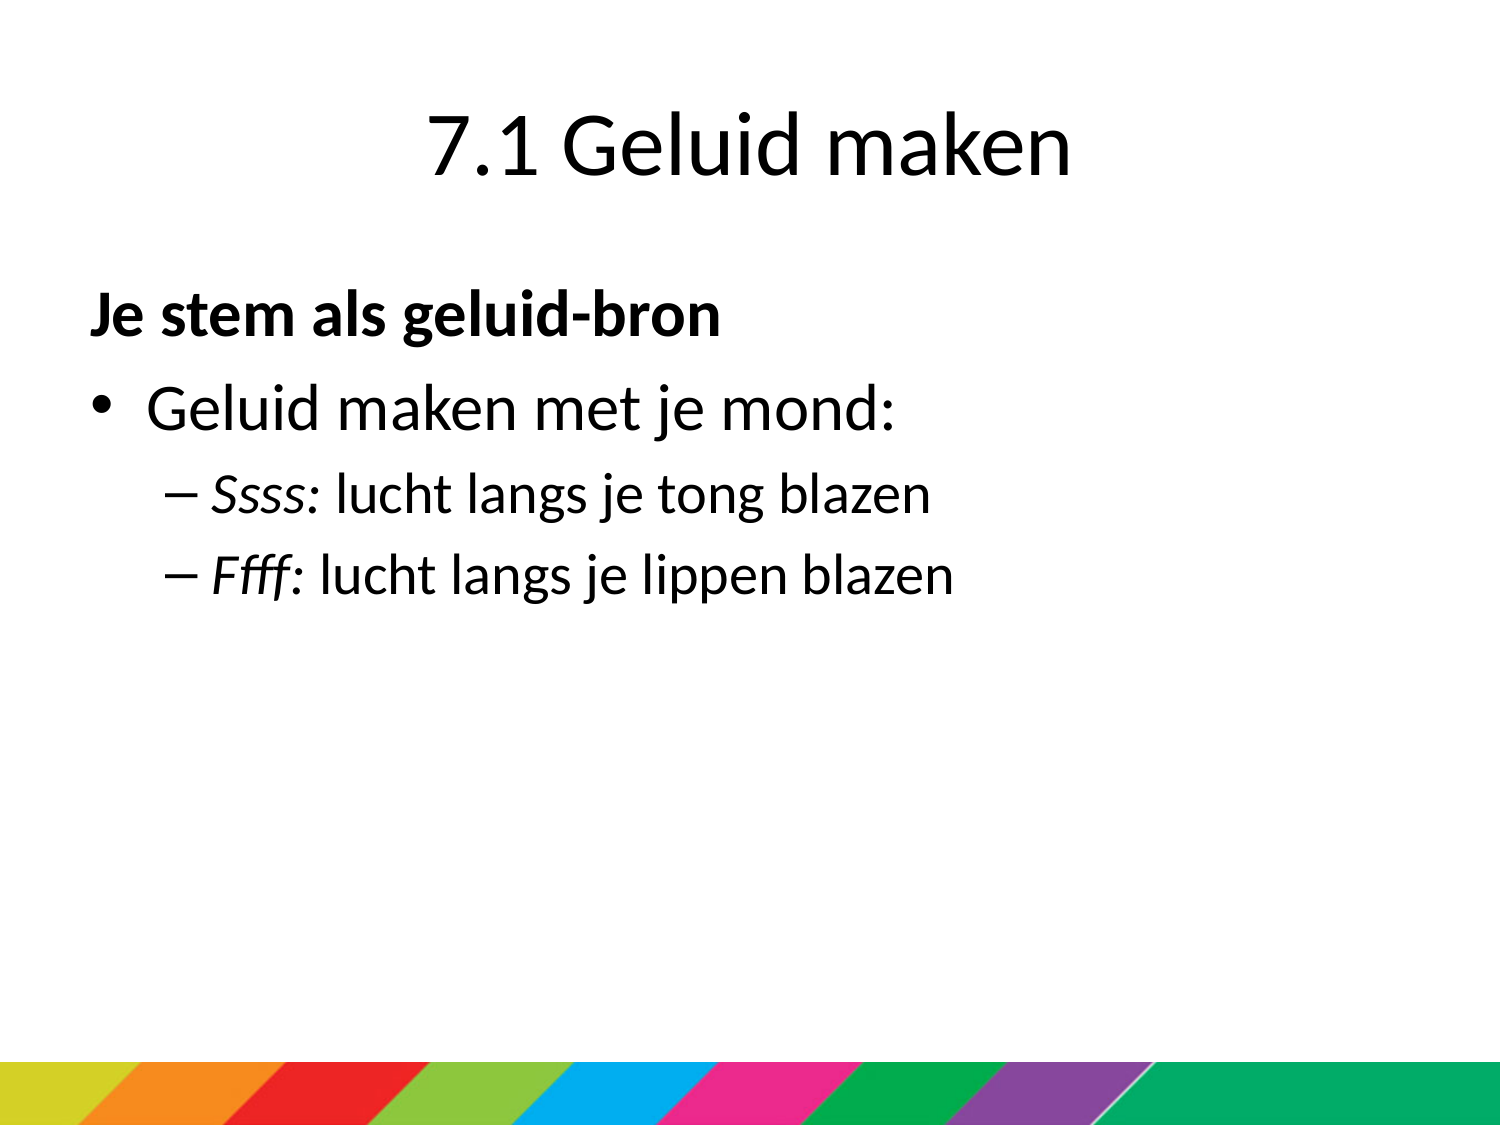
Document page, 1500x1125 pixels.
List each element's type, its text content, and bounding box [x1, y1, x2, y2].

picture [0, 1062, 574, 1125]
title 7.1 Geluid maken [75, 45, 1425, 233]
picture [656, 1062, 1500, 1125]
list Je stem als geluid-bron Geluid maken met je mond: Ssss: lucht langs je tong blazen Ffff: lucht langs je lippen blazen [75, 262, 1425, 1005]
